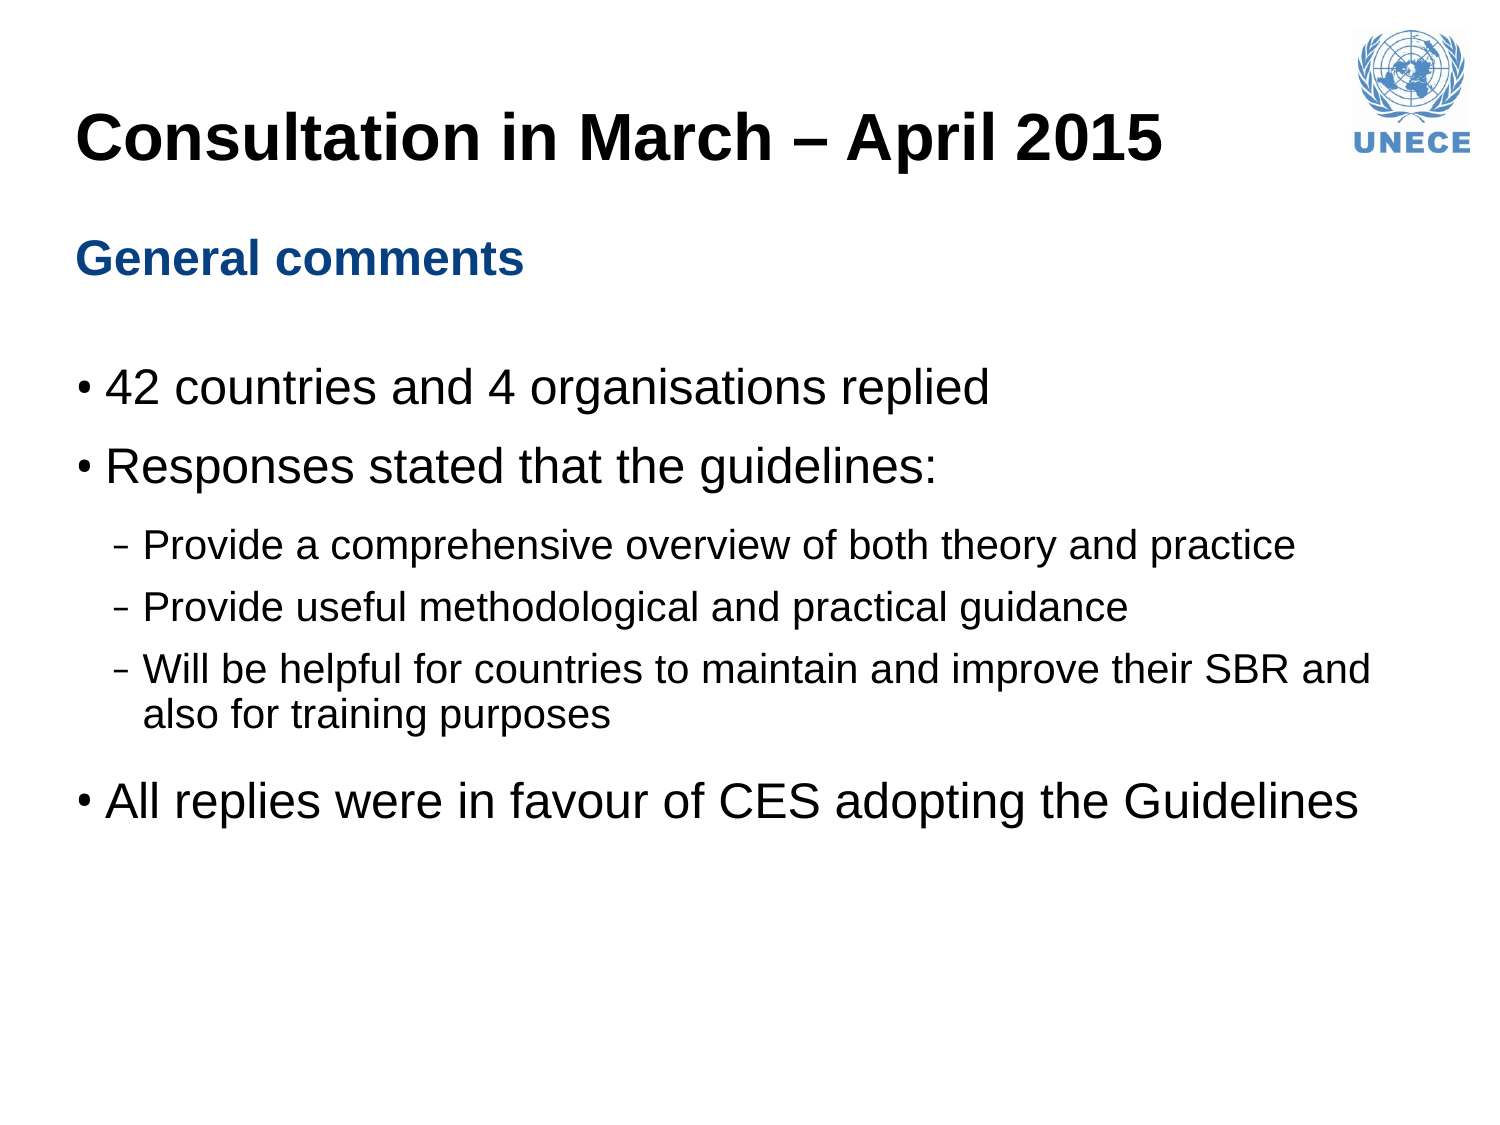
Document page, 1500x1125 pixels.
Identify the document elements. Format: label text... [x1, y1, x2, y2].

list General comments [75, 231, 1425, 303]
picture [1352, 30, 1470, 153]
title Consultation in March – April 2015 [75, 50, 1425, 175]
list 42 countries and 4 organisations replied Responses stated that the guidelines: Provide a comprehensive overview of both theory and practice Provide useful methodological and practical guidance Will be helpful for countries to maintain and improve their SBR and also for training purposes All replies were in favour of CES adopting the Guidelines [75, 361, 1425, 1000]
